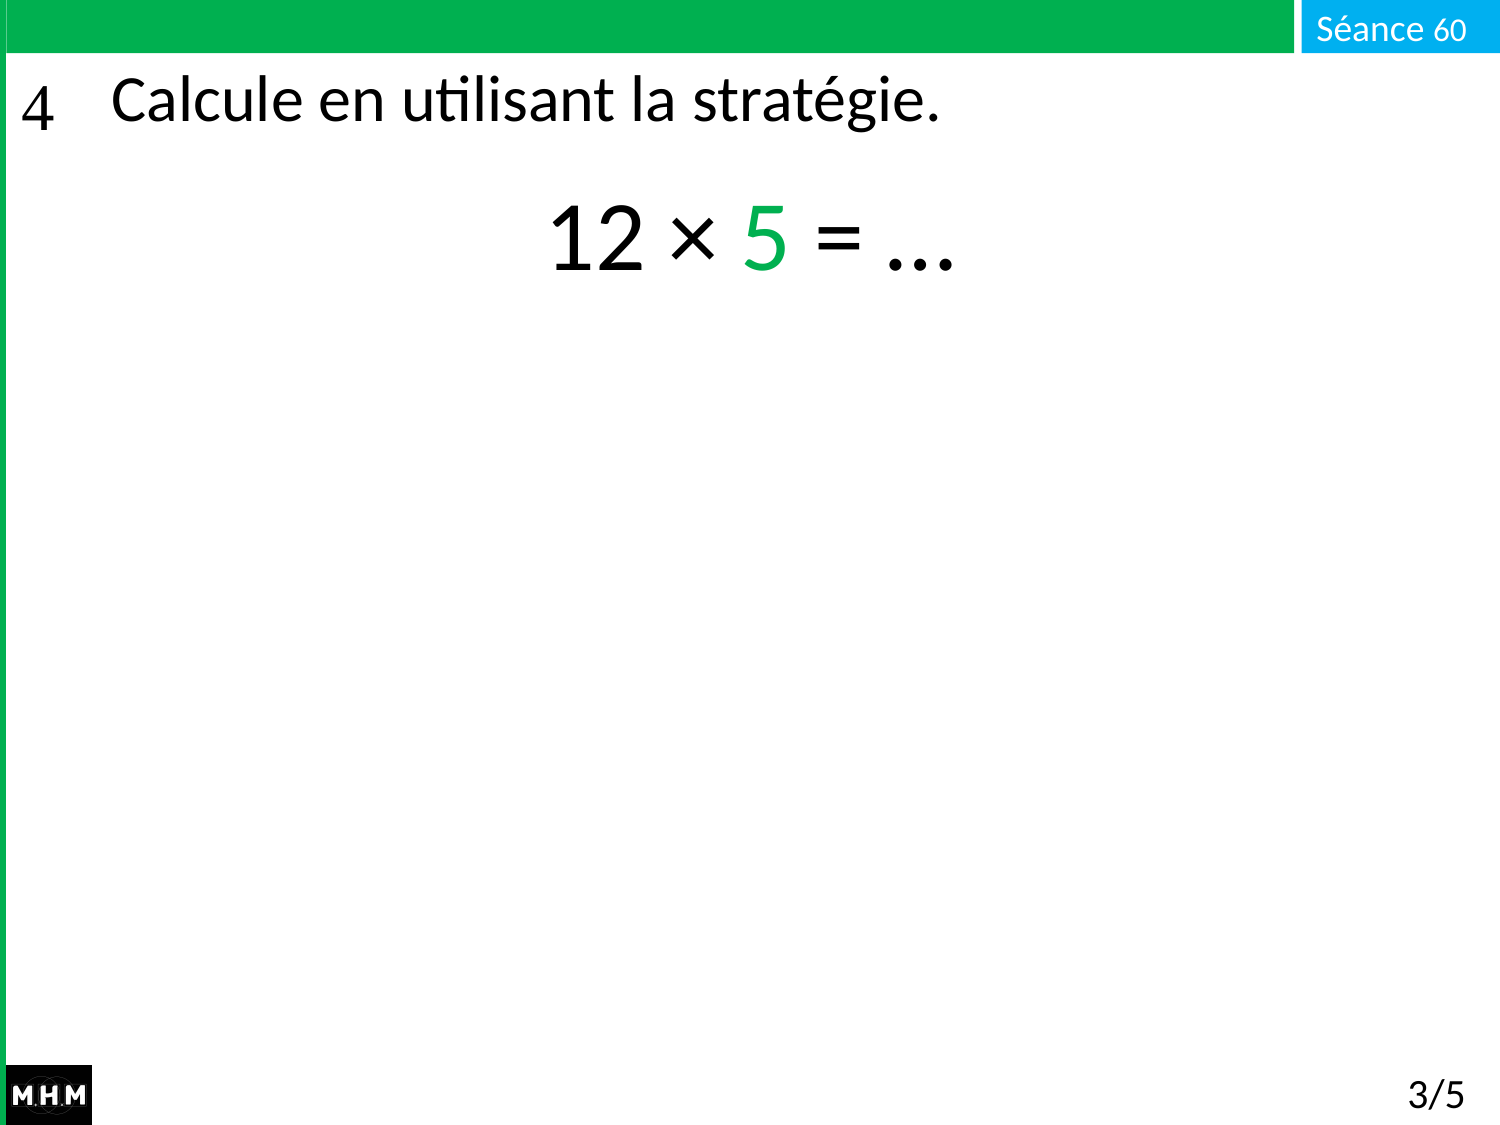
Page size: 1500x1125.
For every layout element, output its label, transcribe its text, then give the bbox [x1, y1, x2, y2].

text_box 12 × 5 = … [15, 163, 1485, 298]
picture [6, 1065, 92, 1125]
title Calcule en utilisant la stratégie. [96, 57, 1391, 144]
list 3/5 [1373, 1064, 1500, 1125]
